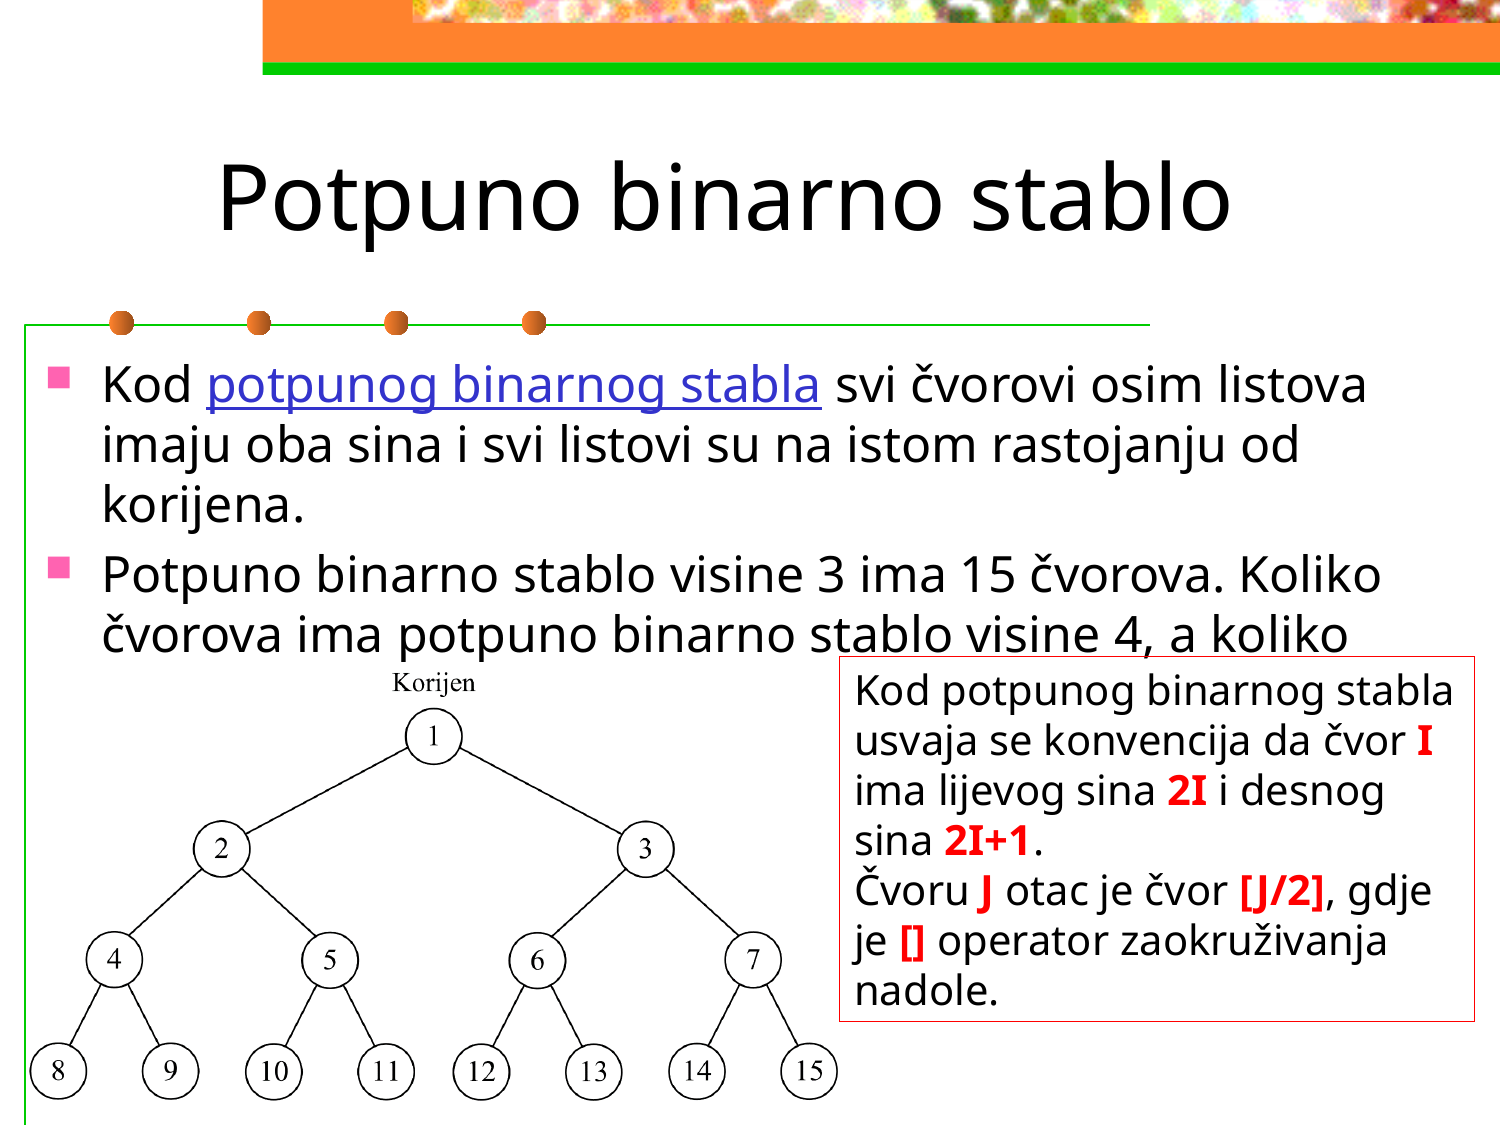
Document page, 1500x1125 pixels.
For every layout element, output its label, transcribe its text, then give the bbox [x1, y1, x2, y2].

picture [412, 0, 1500, 23]
list Kod potpunog binarnog stabla svi čvorovi osim listova imaju oba sina i svi listovi su na istom rastojanju od korijena. Potpuno binarno stablo visine 3 ima 15 čvorova. Koliko čvorova ima potpuno binarno stablo visine 4, a koliko visine n? [29, 345, 1500, 675]
text_box Kod potpunog binarnog stabla usvaja se konvencija da čvor I ima lijevog sina 2I i desnog sina 2I+1. Čvoru J otac je čvor [J/2], gdje je [] operator zaokruživanja nadole. [839, 656, 1475, 1022]
picture [29, 661, 838, 1101]
title Potpuno binarno stablo [87, 99, 1363, 288]
